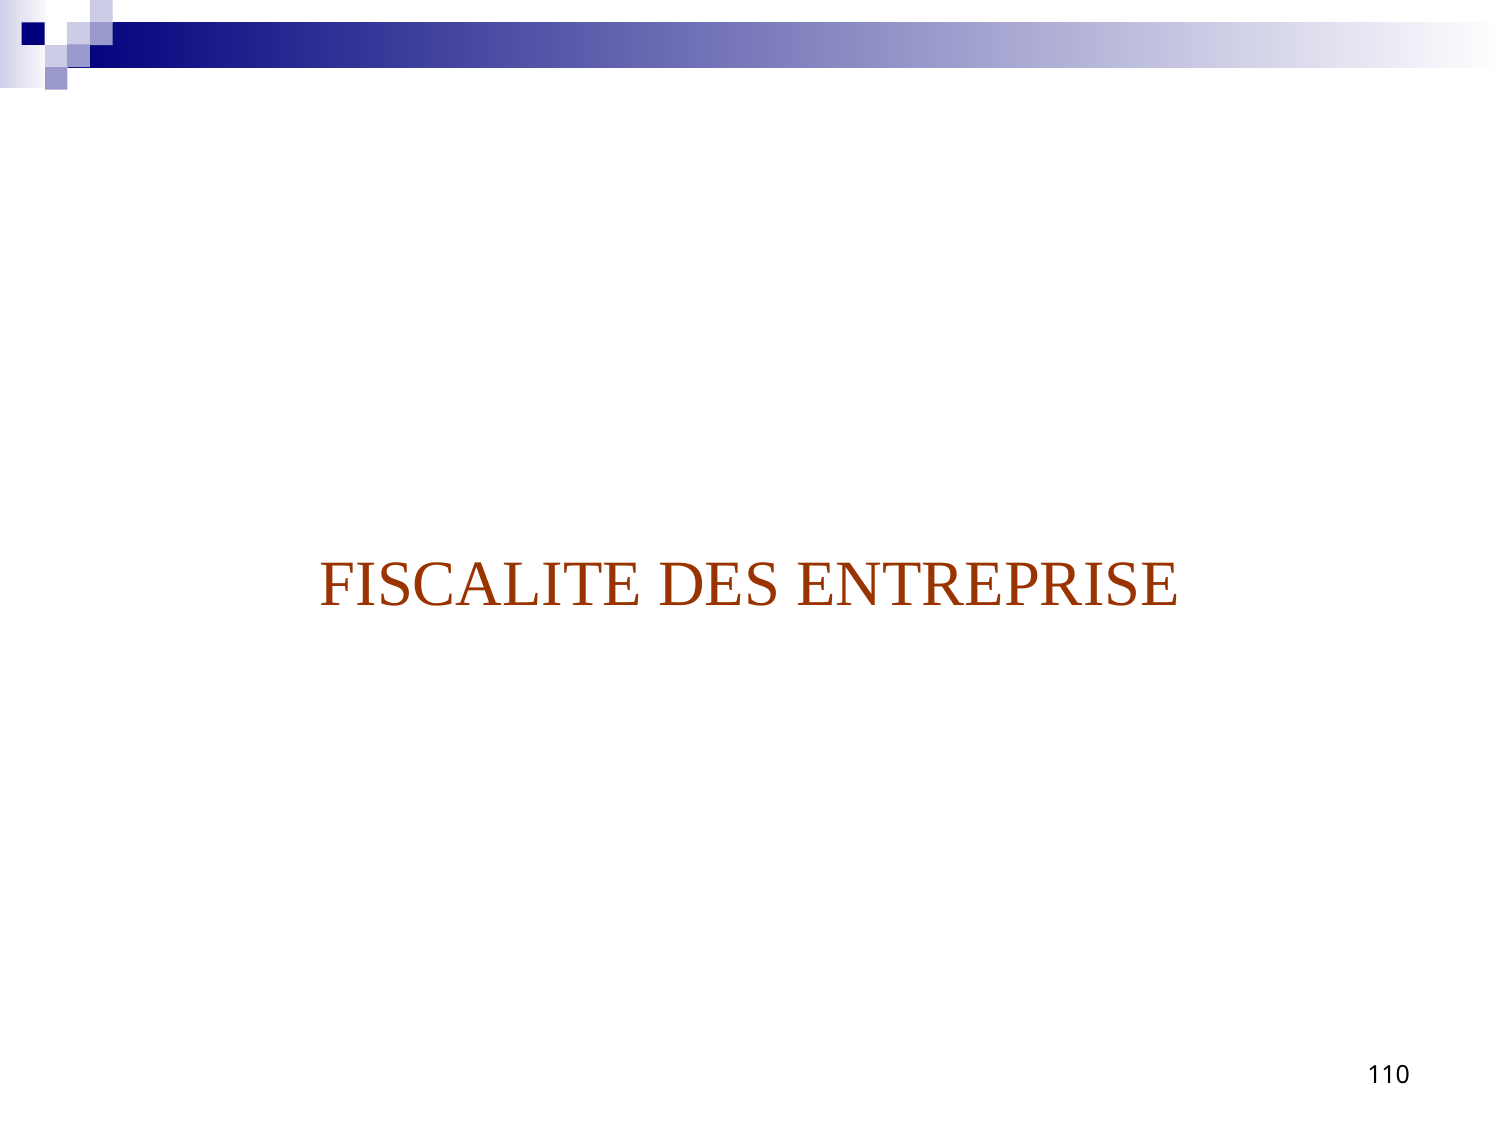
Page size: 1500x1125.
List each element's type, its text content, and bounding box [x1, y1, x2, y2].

title FISCALITE DES ENTREPRISE [75, 467, 1425, 693]
slide_number 110 [1074, 1025, 1425, 1100]
